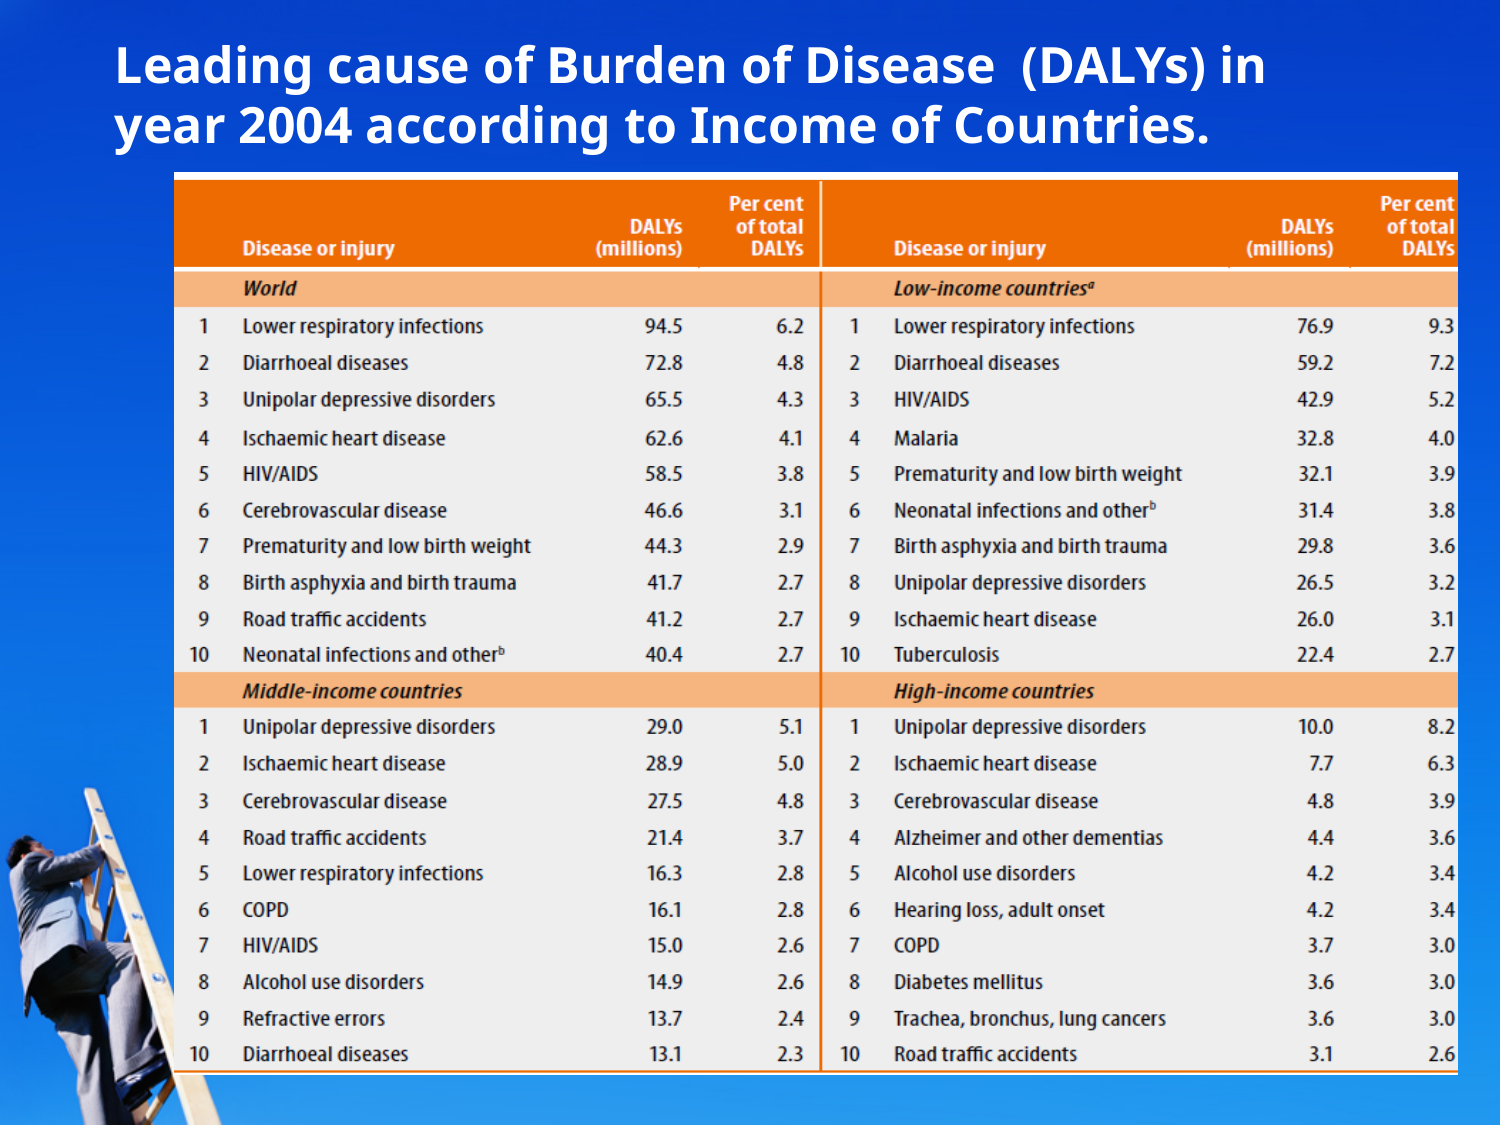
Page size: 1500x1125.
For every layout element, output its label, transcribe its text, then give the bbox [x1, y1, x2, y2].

picture [0, 0, 1500, 1125]
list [174, 171, 1459, 1076]
title Leading cause of Burden of Disease (DALYs) in year 2004 according to Income of Countries. [99, 49, 1401, 138]
